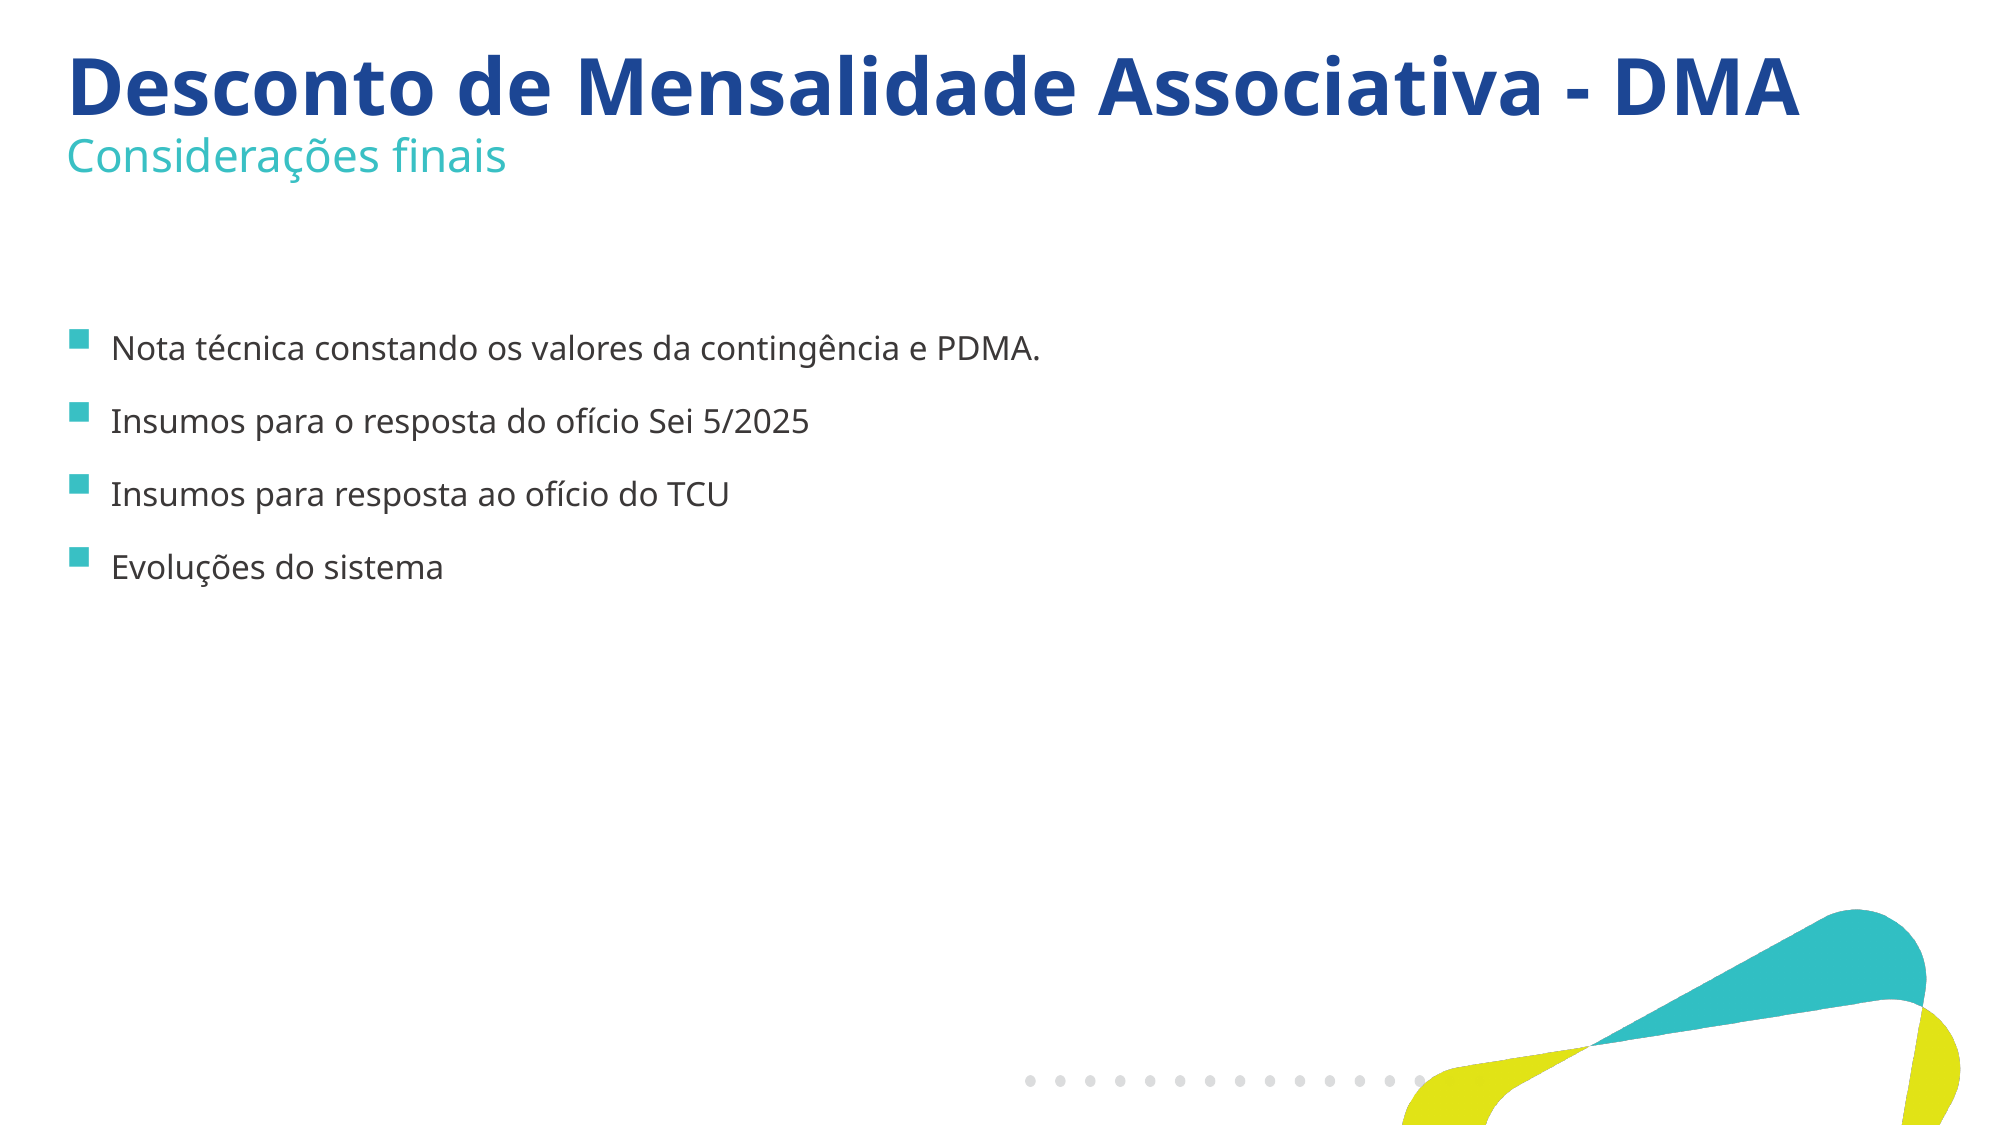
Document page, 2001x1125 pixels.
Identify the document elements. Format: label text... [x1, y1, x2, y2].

text_box Nota técnica constando os valores da contingência e PDMA. Insumos para o resposta do ofício Sei 5/2025 Insumos para resposta ao ofício do TCU Evoluções do sistema [49, 239, 1951, 594]
text_box Desconto de Mensalidade Associativa - DMA Considerações finais [51, 39, 1951, 190]
picture [1025, 756, 2000, 1125]
